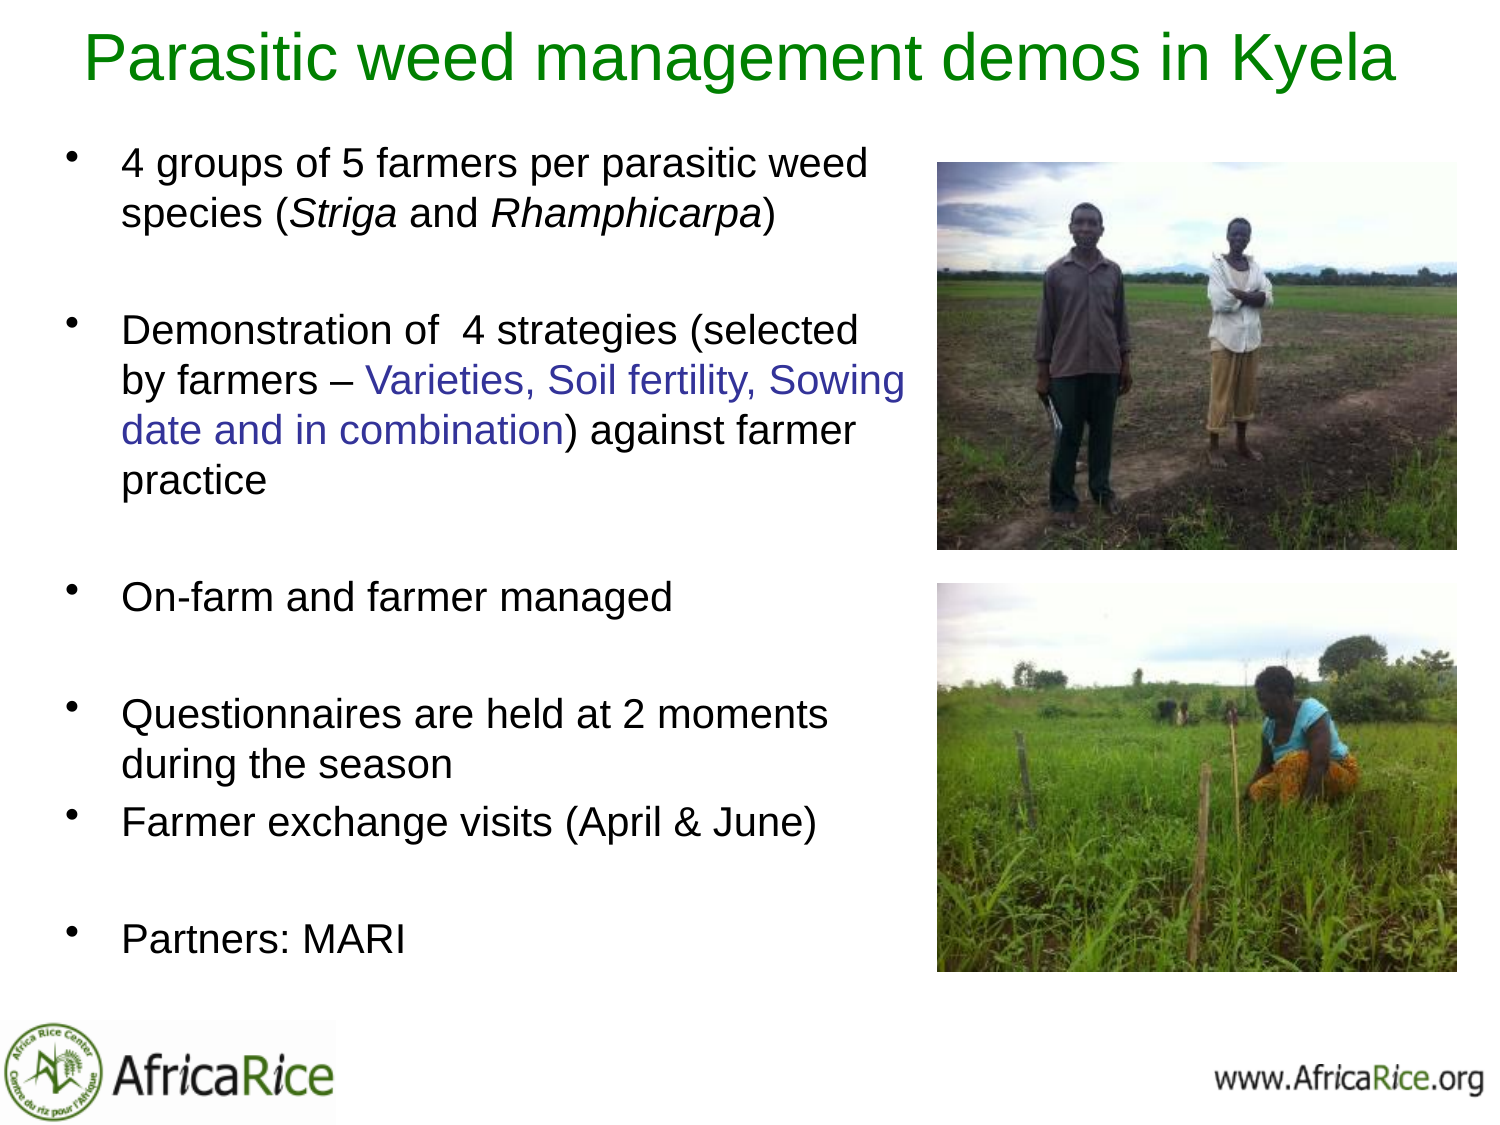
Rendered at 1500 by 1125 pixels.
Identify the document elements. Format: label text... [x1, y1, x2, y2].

picture [937, 162, 1457, 551]
picture [937, 583, 1457, 972]
picture [0, 1020, 336, 1125]
title Parasitic weed management demos in Kyela [0, 7, 1500, 101]
list 4 groups of 5 farmers per parasitic weed species (Striga and Rhamphicarpa) Demonstration of 4 strategies (selected by farmers – Varieties, Soil fertility, Sowing date and in combination) against farmer practice On-farm and farmer managed Questionnaires are held at 2 moments during the season Farmer exchange visits (April & June) Partners: MARI [49, 128, 926, 972]
picture [1212, 1064, 1488, 1100]
